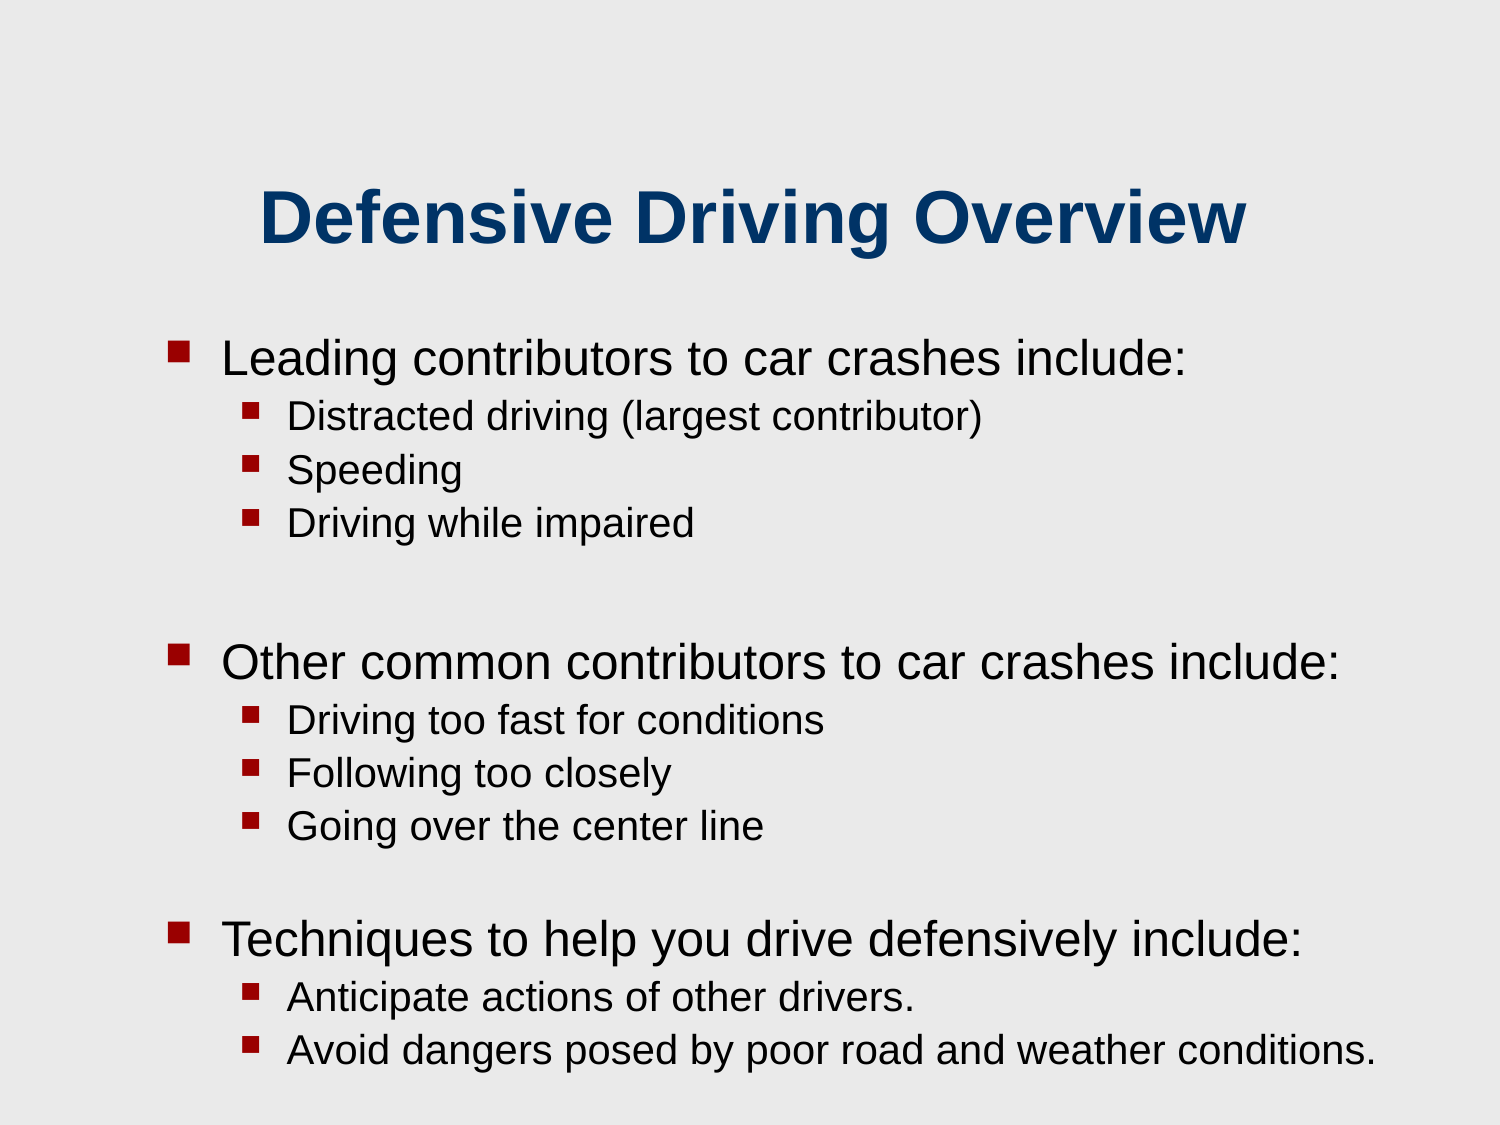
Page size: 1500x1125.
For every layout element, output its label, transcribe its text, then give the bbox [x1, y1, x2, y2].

title Defensive Driving Overview [24, 160, 1483, 267]
list Leading contributors to car crashes include: Distracted driving (largest contributor) Speeding Driving while impaired Other common contributors to car crashes include: Driving too fast for conditions Following too closely Going over the center line Techniques to help you drive defensively include: Anticipate actions of other drivers. Avoid dangers posed by poor road and weather conditions. [149, 324, 1481, 1013]
